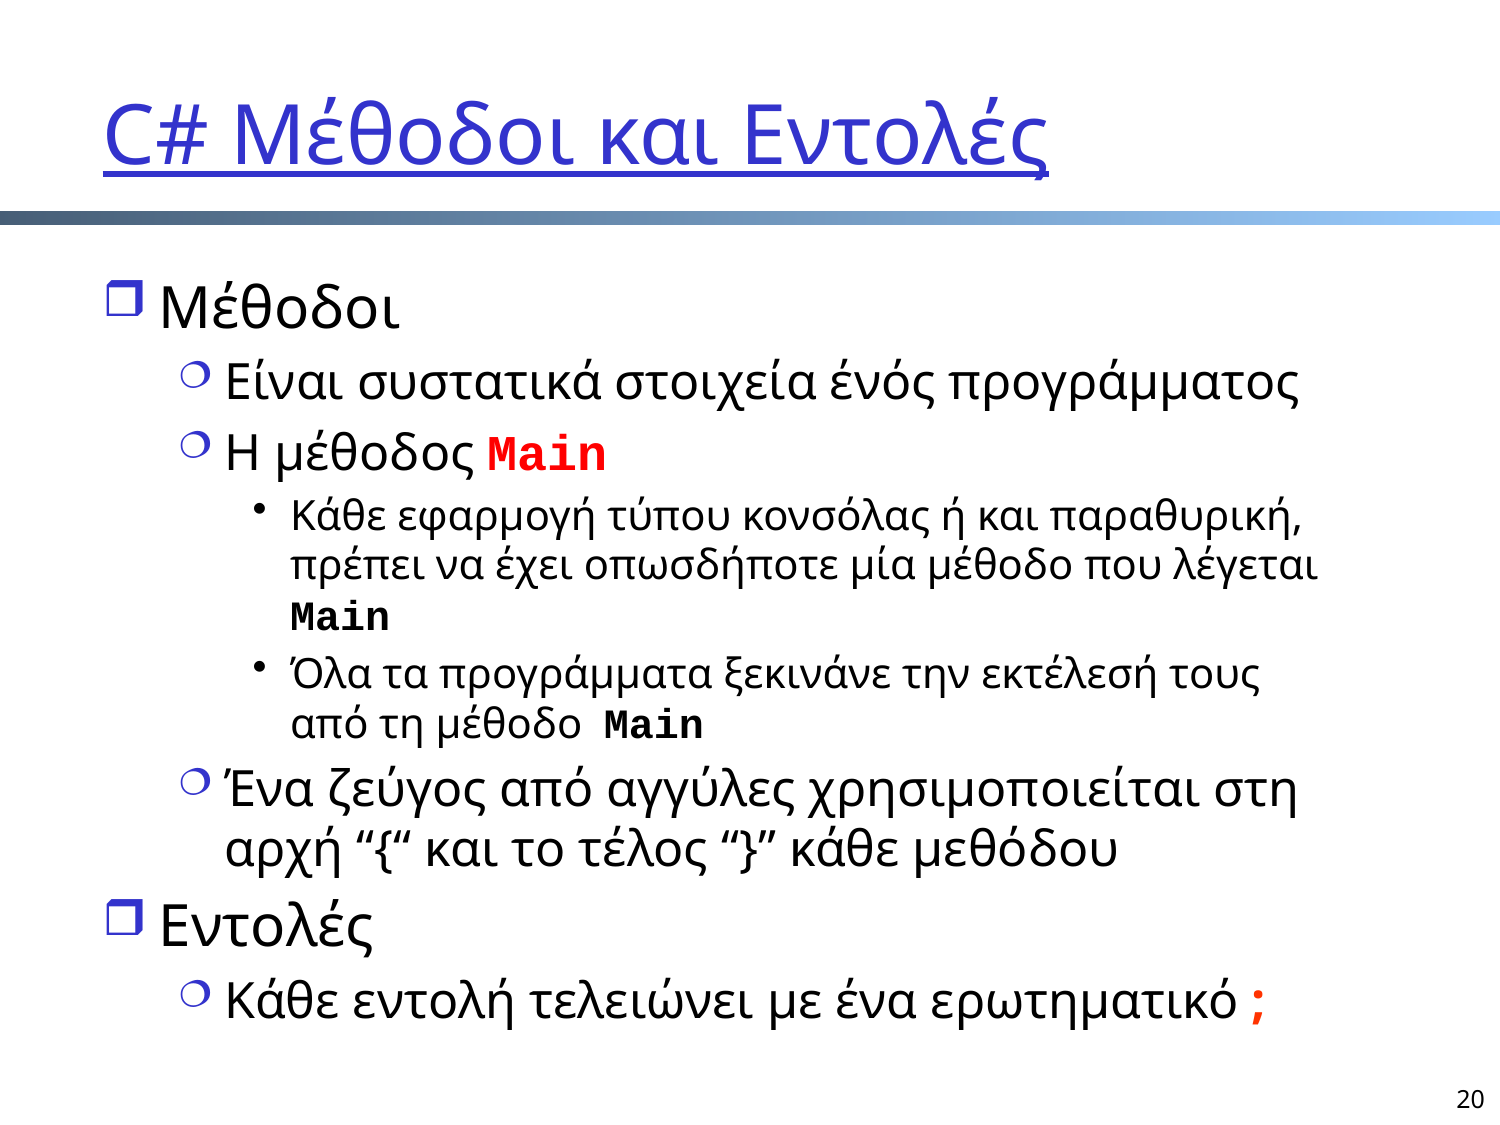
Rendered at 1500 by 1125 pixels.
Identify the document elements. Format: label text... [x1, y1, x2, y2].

list Μέθοδοι Είναι συστατικά στοιχεία ένός προγράμματος Η μέθοδος Main Κάθε εφαρμογή τύπου κονσόλας ή και παραθυρική, πρέπει να έχει οπωσδήποτε μία μέθοδο που λέγεται Main Όλα τα προγράμματα ξεκινάνε την εκτέλεσή τους από τη μέθοδο Main Ένα ζεύγος από αγγύλες χρησιμοποιείται στη αρχή “{“ και το τέλος “}” κάθε μεθόδου Εντολές Κάθε εντολή τελειώνει με ένα ερωτηματικό ; [87, 262, 1363, 1050]
title C# Μέθοδοι και Εντολές [87, 37, 1363, 225]
slide_number 20 [1150, 1049, 1500, 1125]
